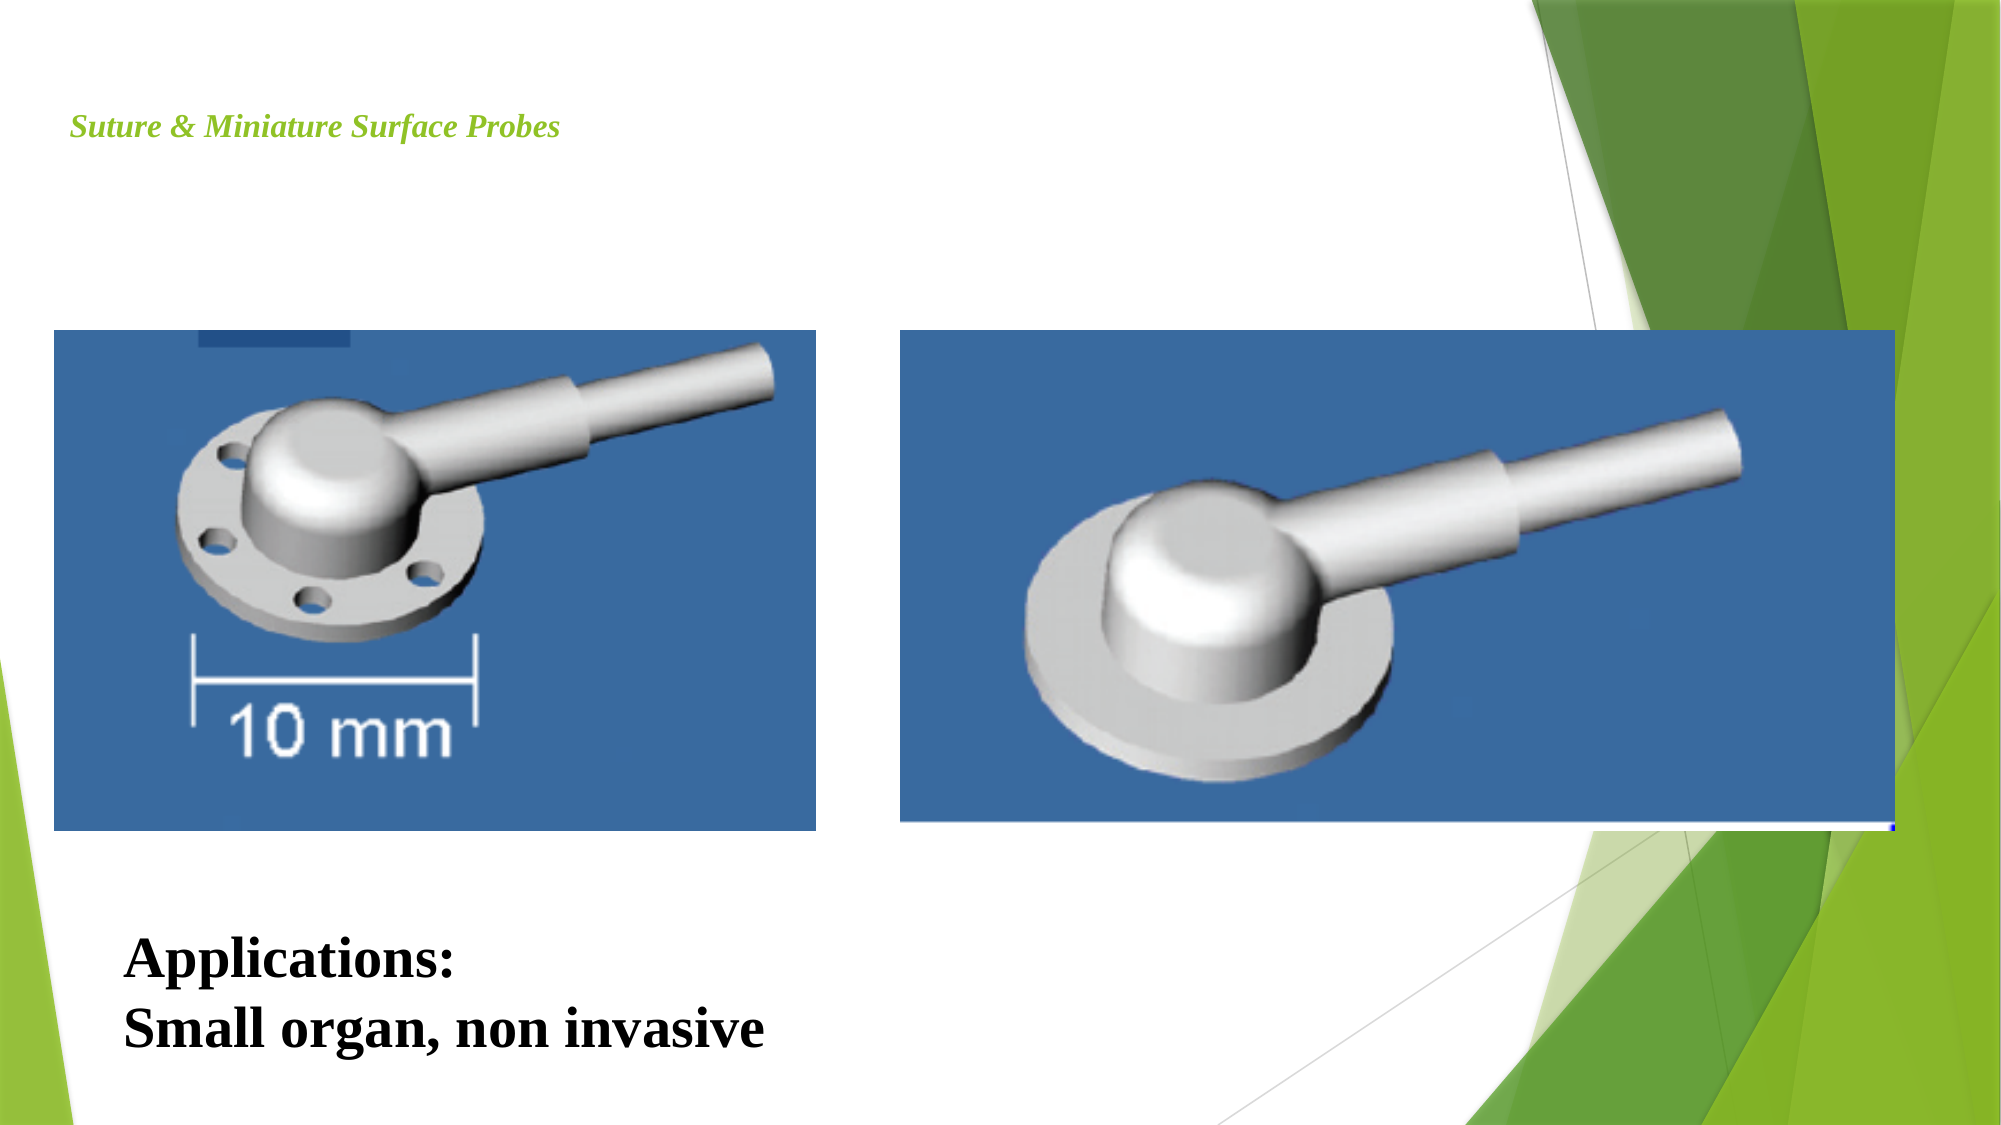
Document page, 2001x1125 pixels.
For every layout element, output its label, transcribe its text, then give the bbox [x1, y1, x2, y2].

picture [899, 329, 1896, 831]
title Suture & Miniature Surface Probes [54, 56, 1465, 152]
picture [54, 329, 817, 831]
text_box Applications: Small organ, non invasive [108, 911, 1109, 1067]
